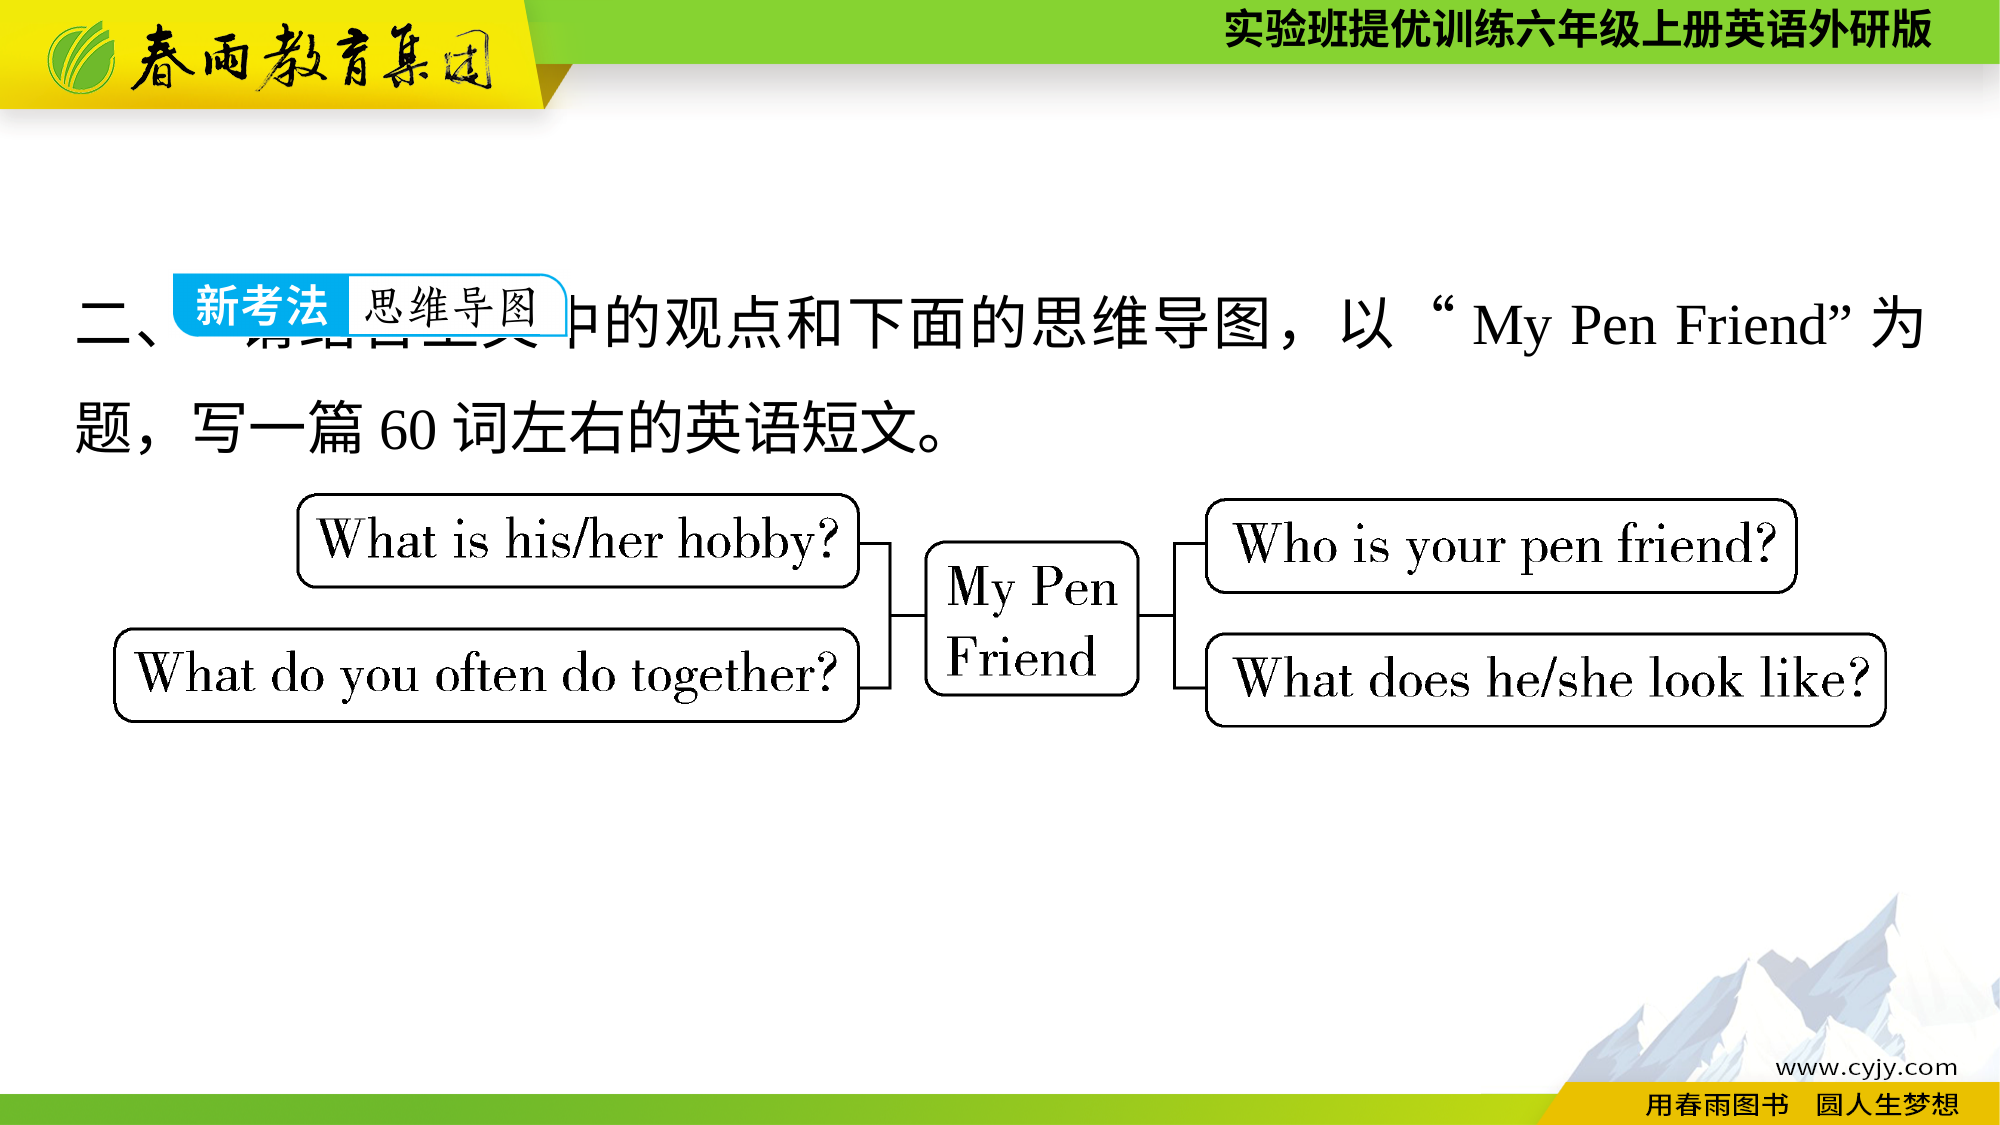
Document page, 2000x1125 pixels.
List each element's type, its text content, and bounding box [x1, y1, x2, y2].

picture [0, 0, 2000, 1125]
list 二、 请结合上文中的观点和下面的思维导图，以“My Pen Friend”为题，写一篇60词左右的英语短文。 [59, 243, 1944, 458]
